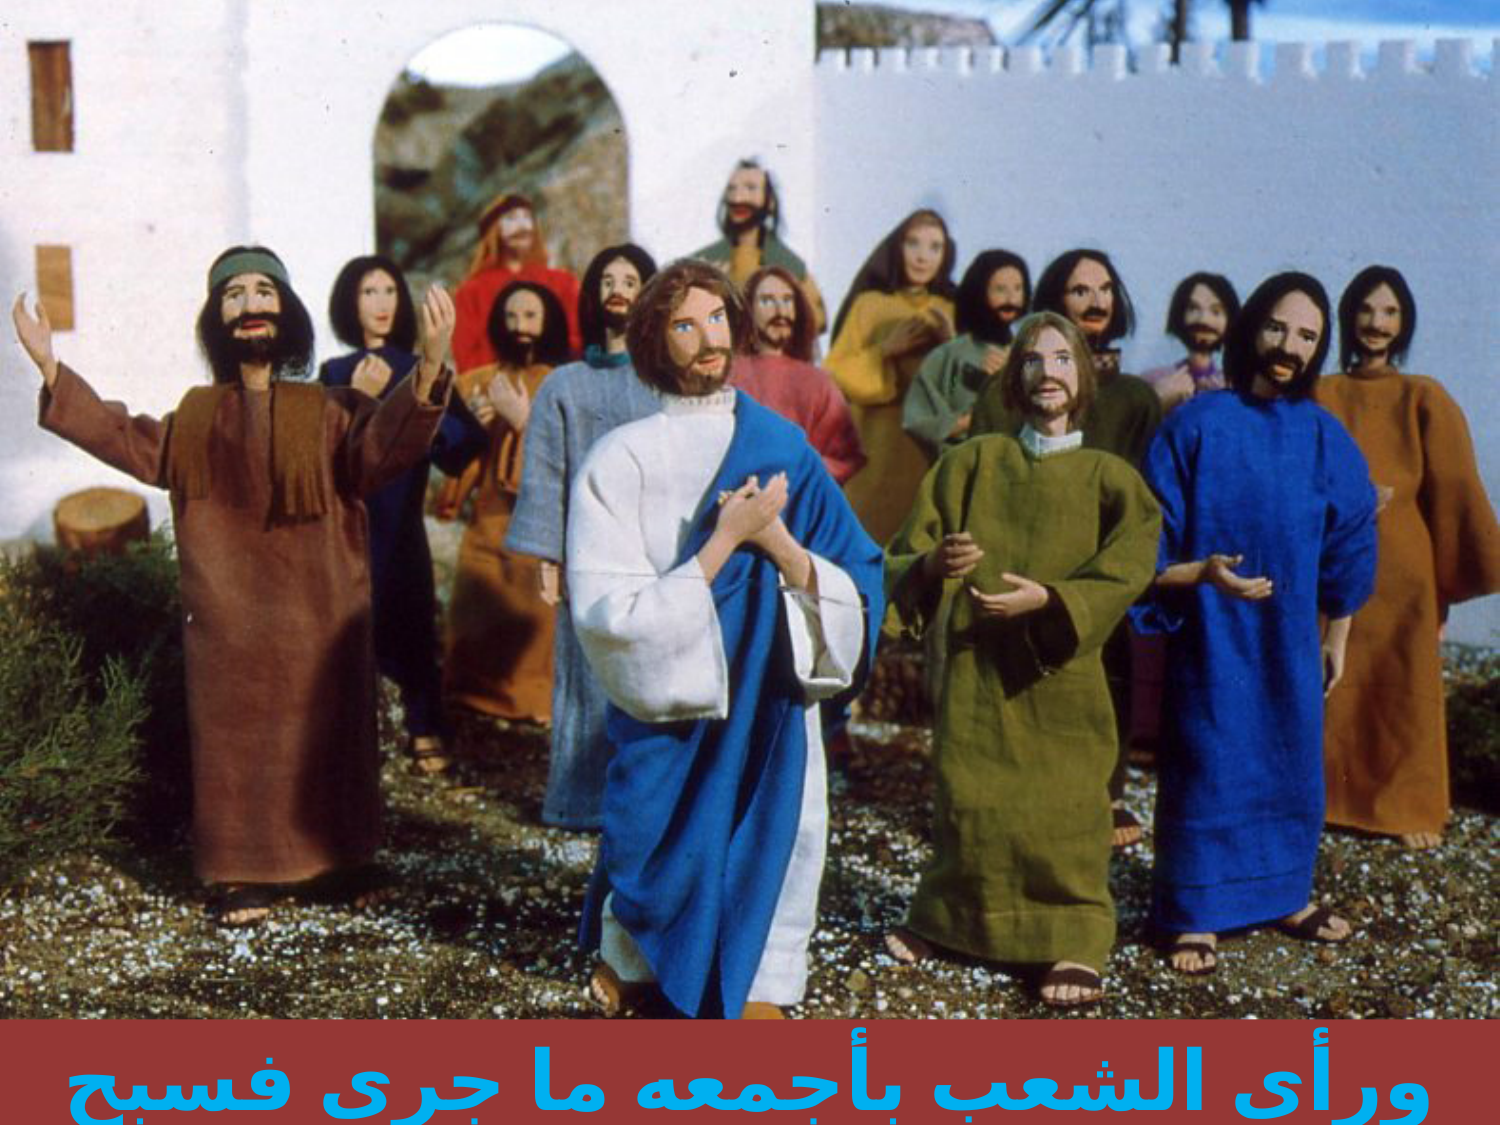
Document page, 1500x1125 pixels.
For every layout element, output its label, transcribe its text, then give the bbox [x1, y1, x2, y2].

text_box ورأى الشعب بأجمعه ما جرى فسبح الله. [0, 1026, 1500, 1125]
picture [0, 0, 1500, 1020]
